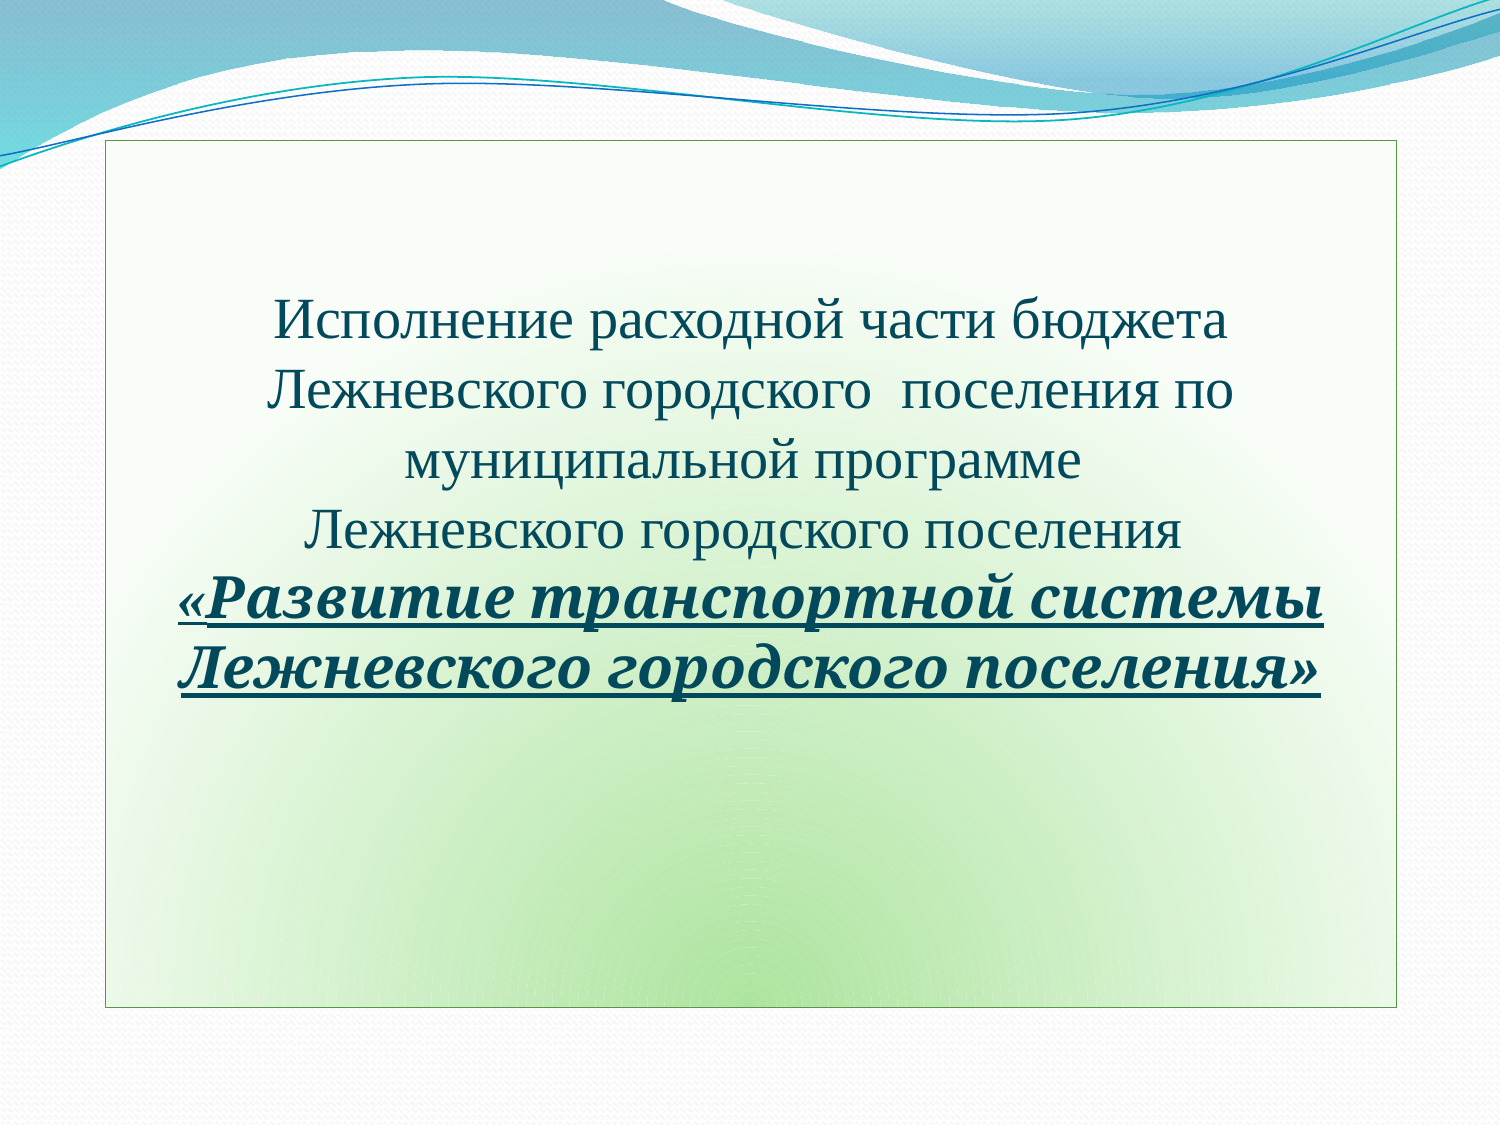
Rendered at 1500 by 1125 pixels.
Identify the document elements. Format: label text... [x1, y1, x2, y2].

text_box Исполнение расходной части бюджета Лежневского городского поселения по муниципальной программе Лежневского городского поселения «Развитие транспортной системы Лежневского городского поселения» [105, 140, 1397, 1008]
